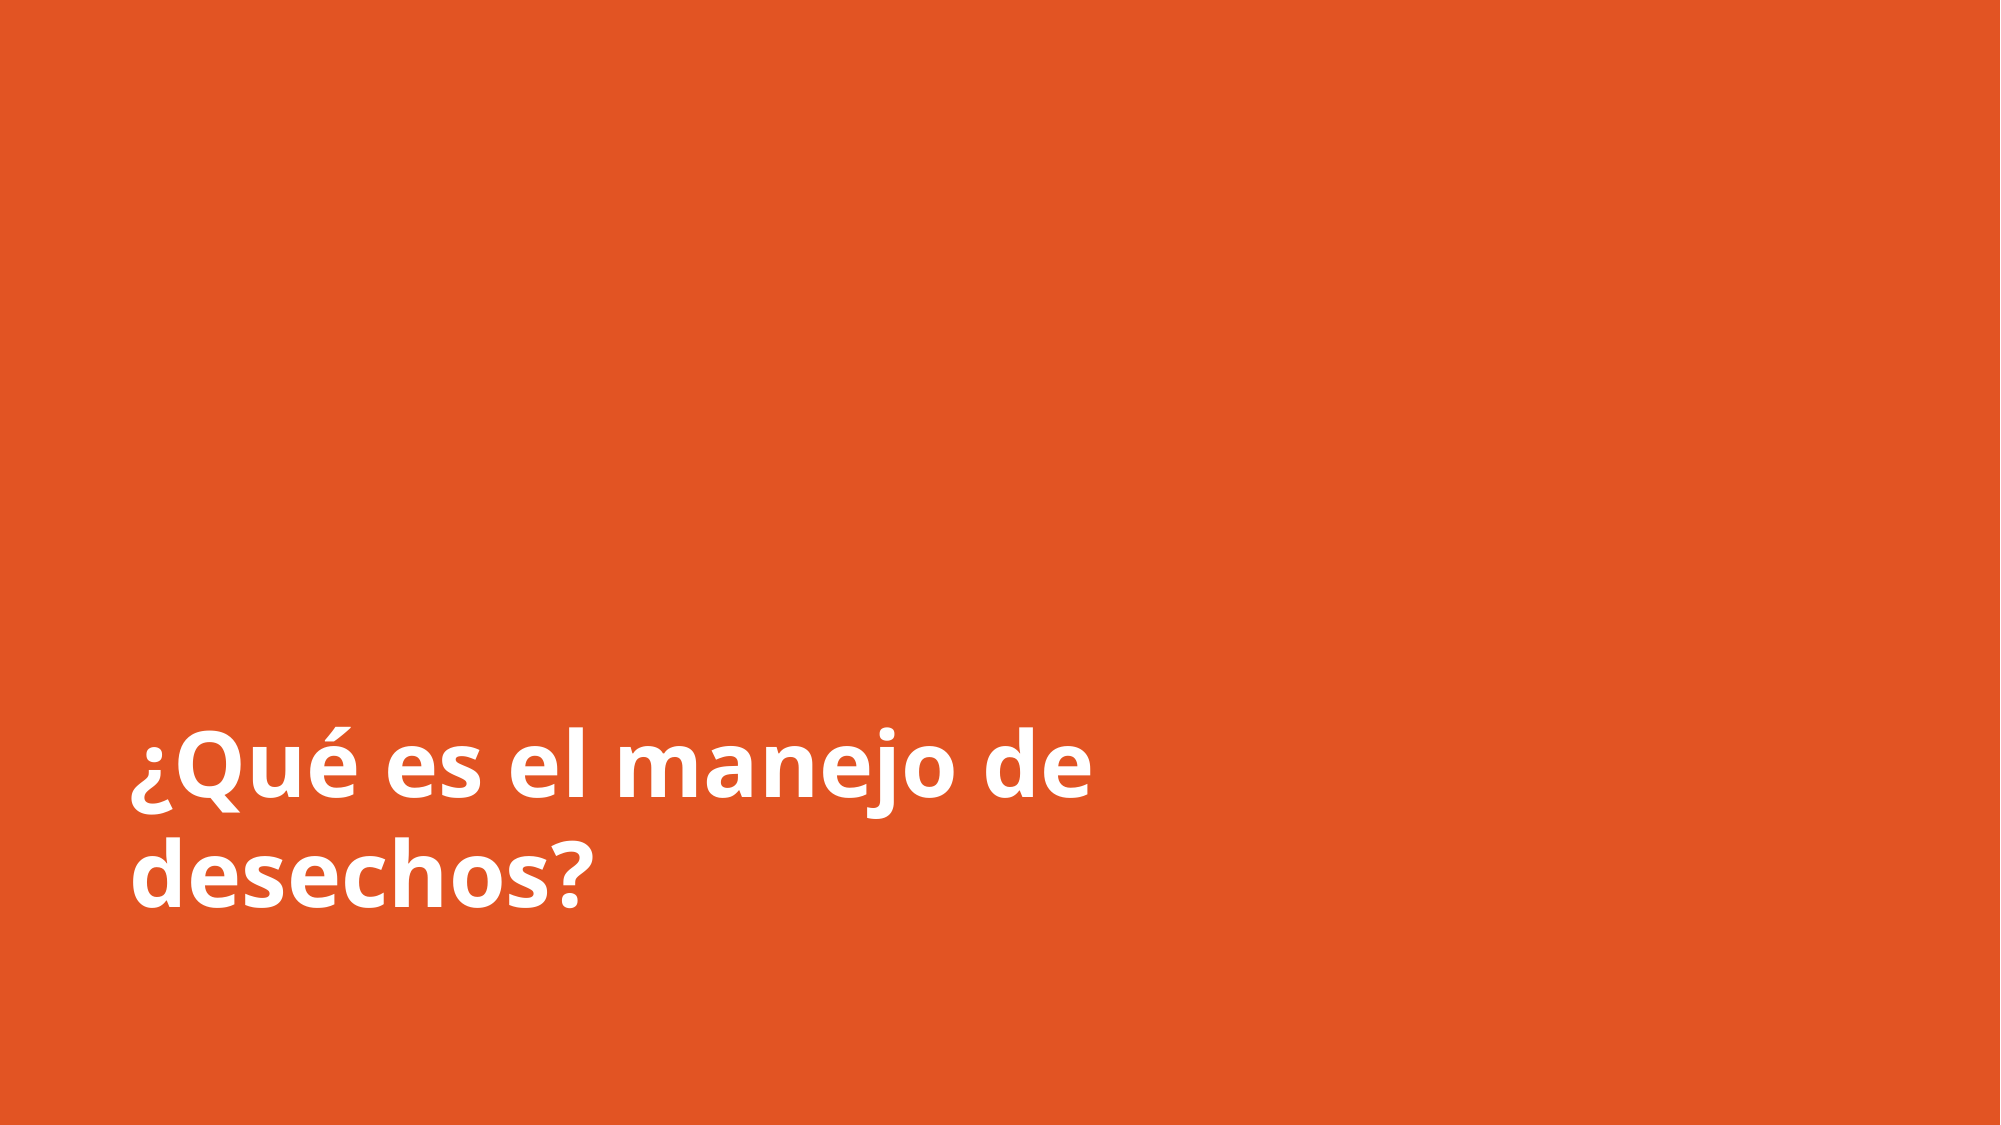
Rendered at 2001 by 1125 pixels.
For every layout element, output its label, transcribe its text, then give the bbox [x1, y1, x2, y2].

title ¿Qué es el manejo de desechos? [114, 742, 1513, 934]
